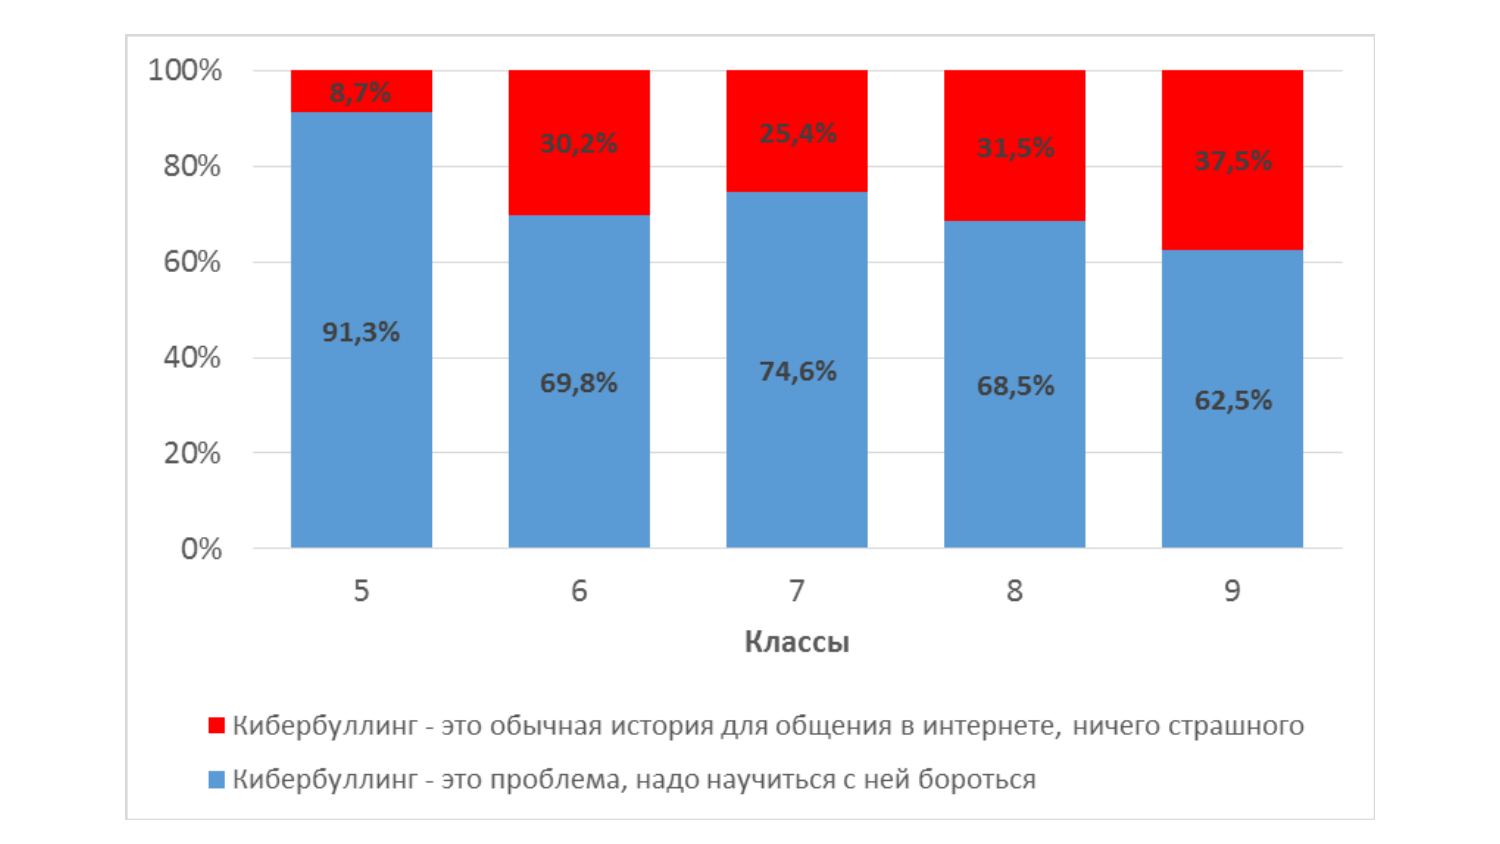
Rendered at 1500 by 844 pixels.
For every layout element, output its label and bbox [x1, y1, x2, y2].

picture [124, 34, 1376, 821]
